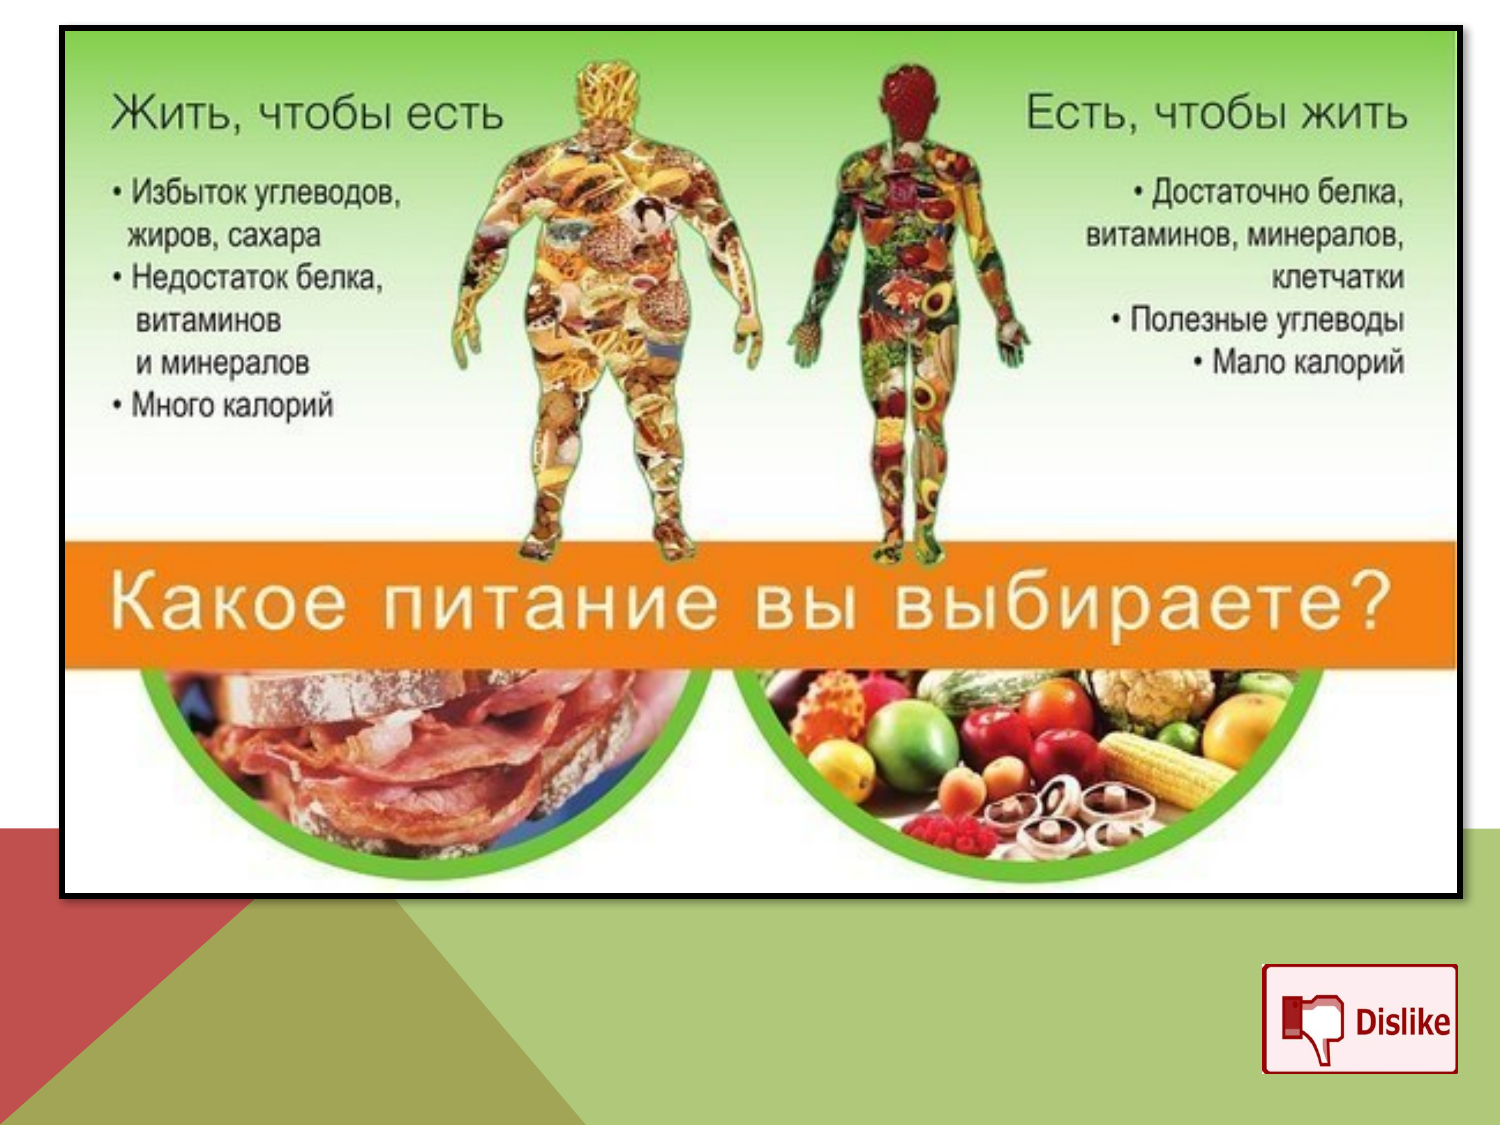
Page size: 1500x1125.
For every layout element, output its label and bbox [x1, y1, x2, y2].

picture [1262, 963, 1458, 1074]
picture [64, 30, 1458, 894]
